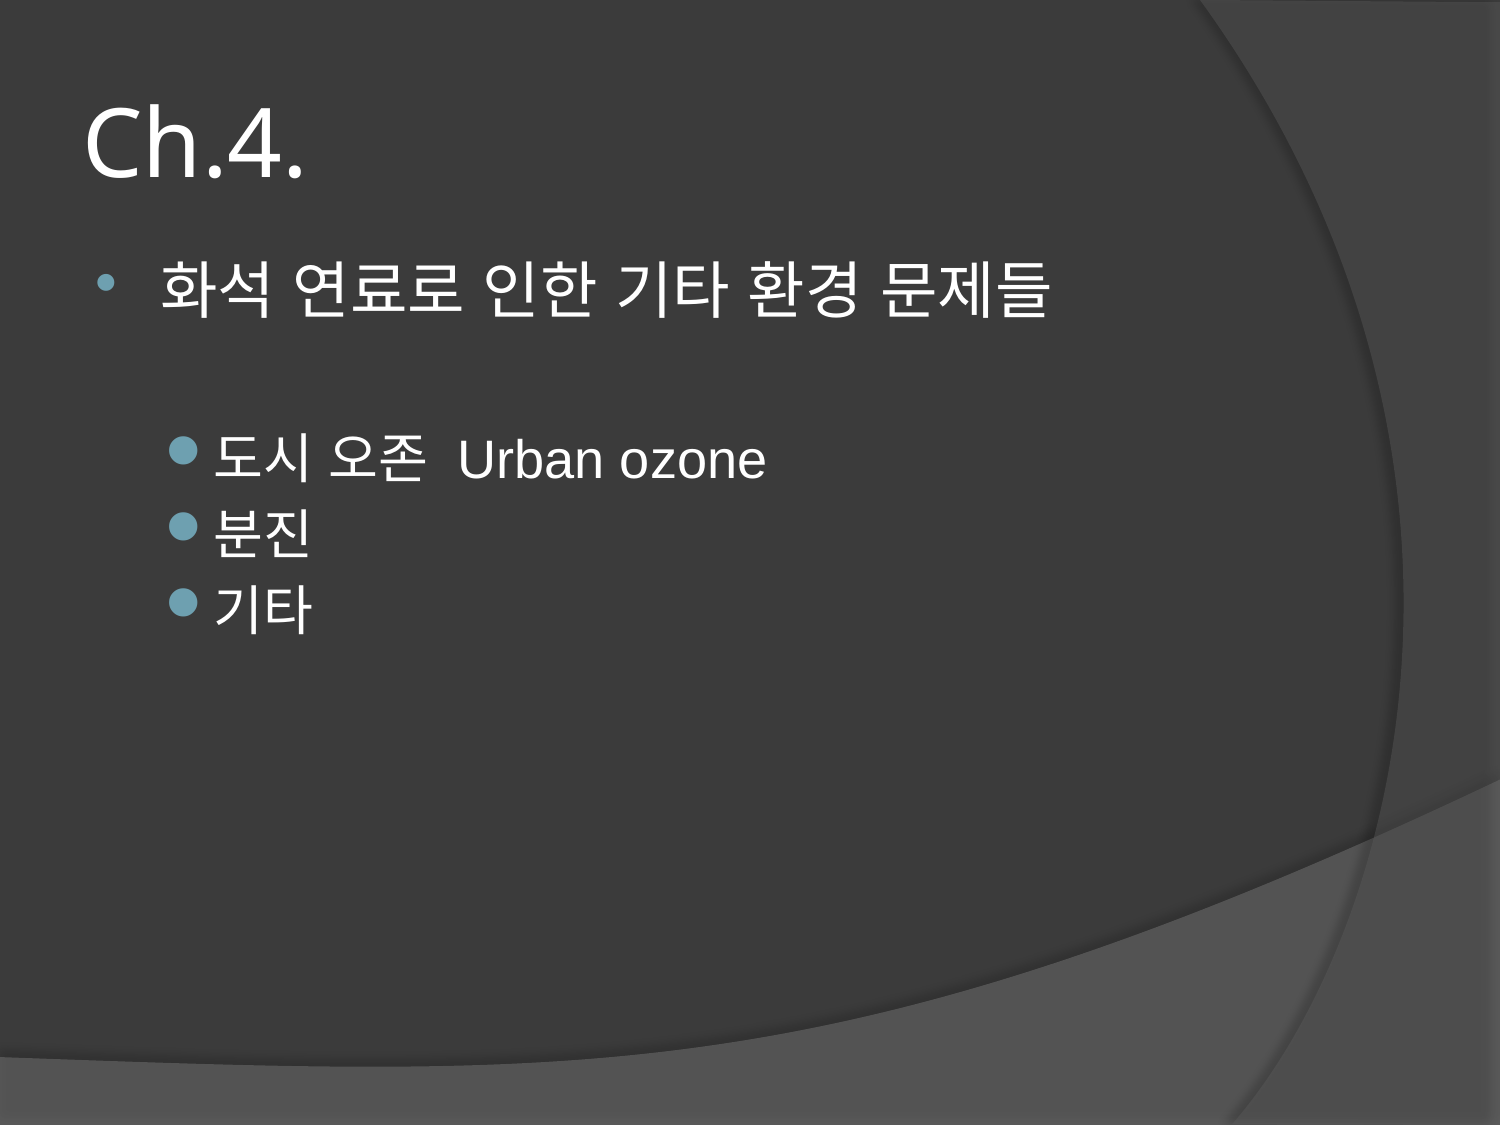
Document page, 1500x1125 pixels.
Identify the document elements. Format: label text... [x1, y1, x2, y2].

list 화석 연료로 인한 기타 환경 문제들 도시 오존 Urban ozone 분진 기타 [76, 243, 1302, 986]
title Ch.4. [75, 45, 1447, 233]
